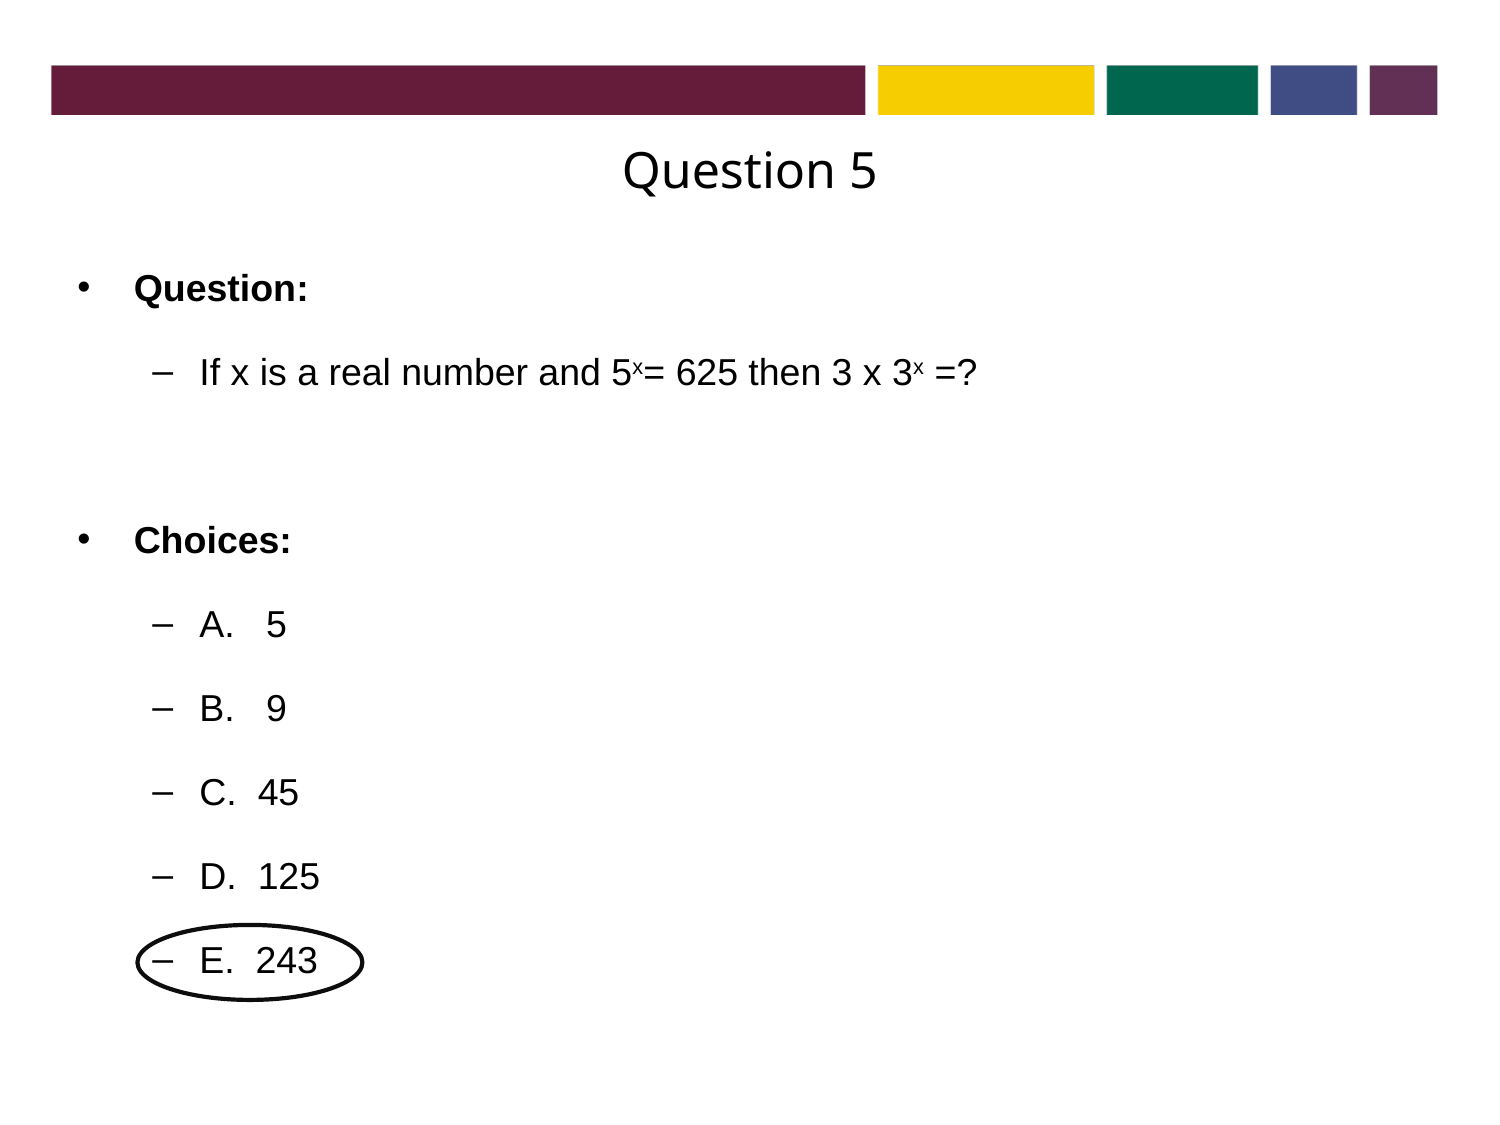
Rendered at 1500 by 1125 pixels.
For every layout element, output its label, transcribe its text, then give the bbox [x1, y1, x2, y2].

list Question: If x is a real number and 5x= 625 then 3 x 3x =? Choices: A. 5 B. 9 C. 45 D. 125 E. 243 [62, 224, 1413, 1050]
title Question 5 [75, 123, 1425, 233]
text_box [135, 922, 365, 1003]
picture [37, 49, 1438, 116]
